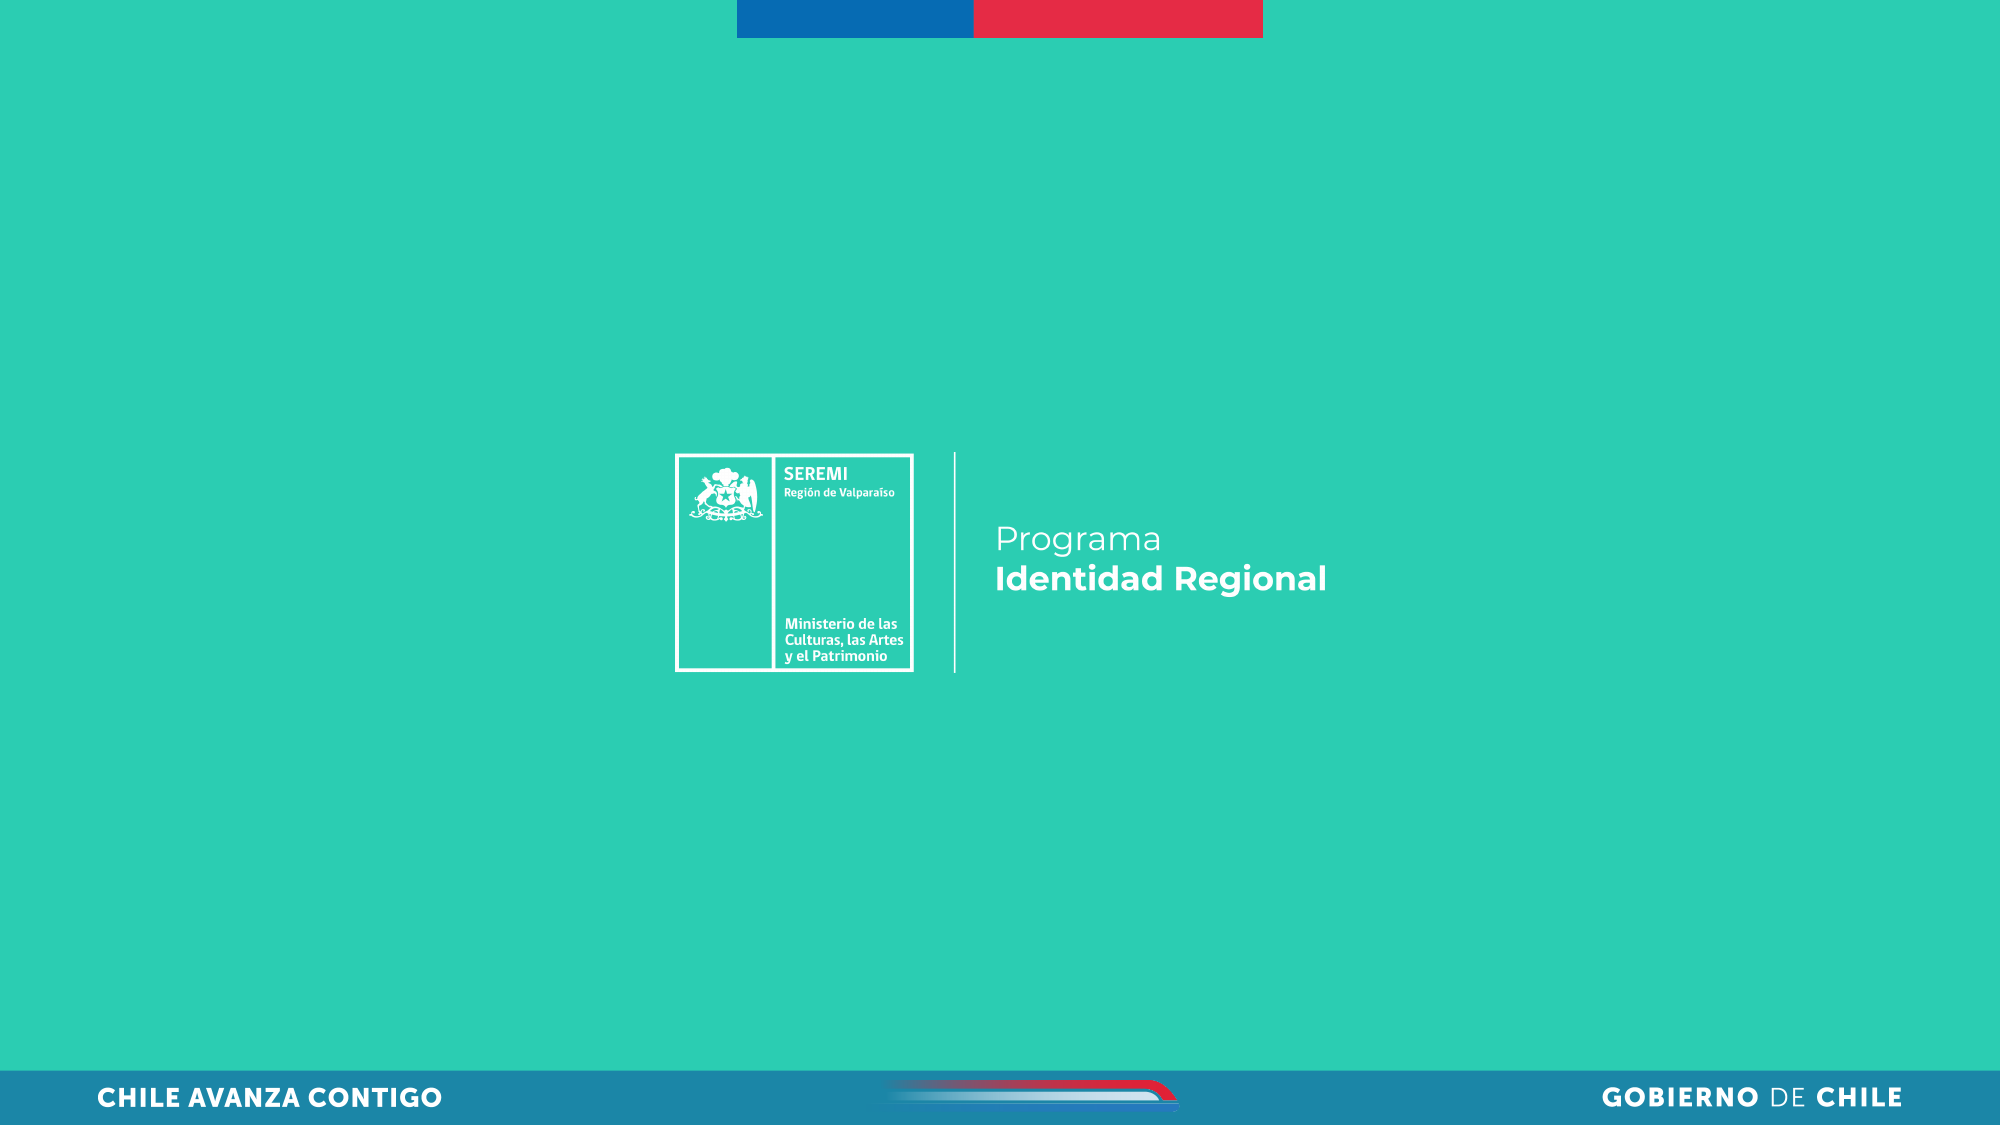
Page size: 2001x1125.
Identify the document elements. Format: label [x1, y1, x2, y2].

text_box [0, 1070, 2000, 1125]
picture [0, 0, 2000, 1070]
picture [98, 1080, 1902, 1112]
